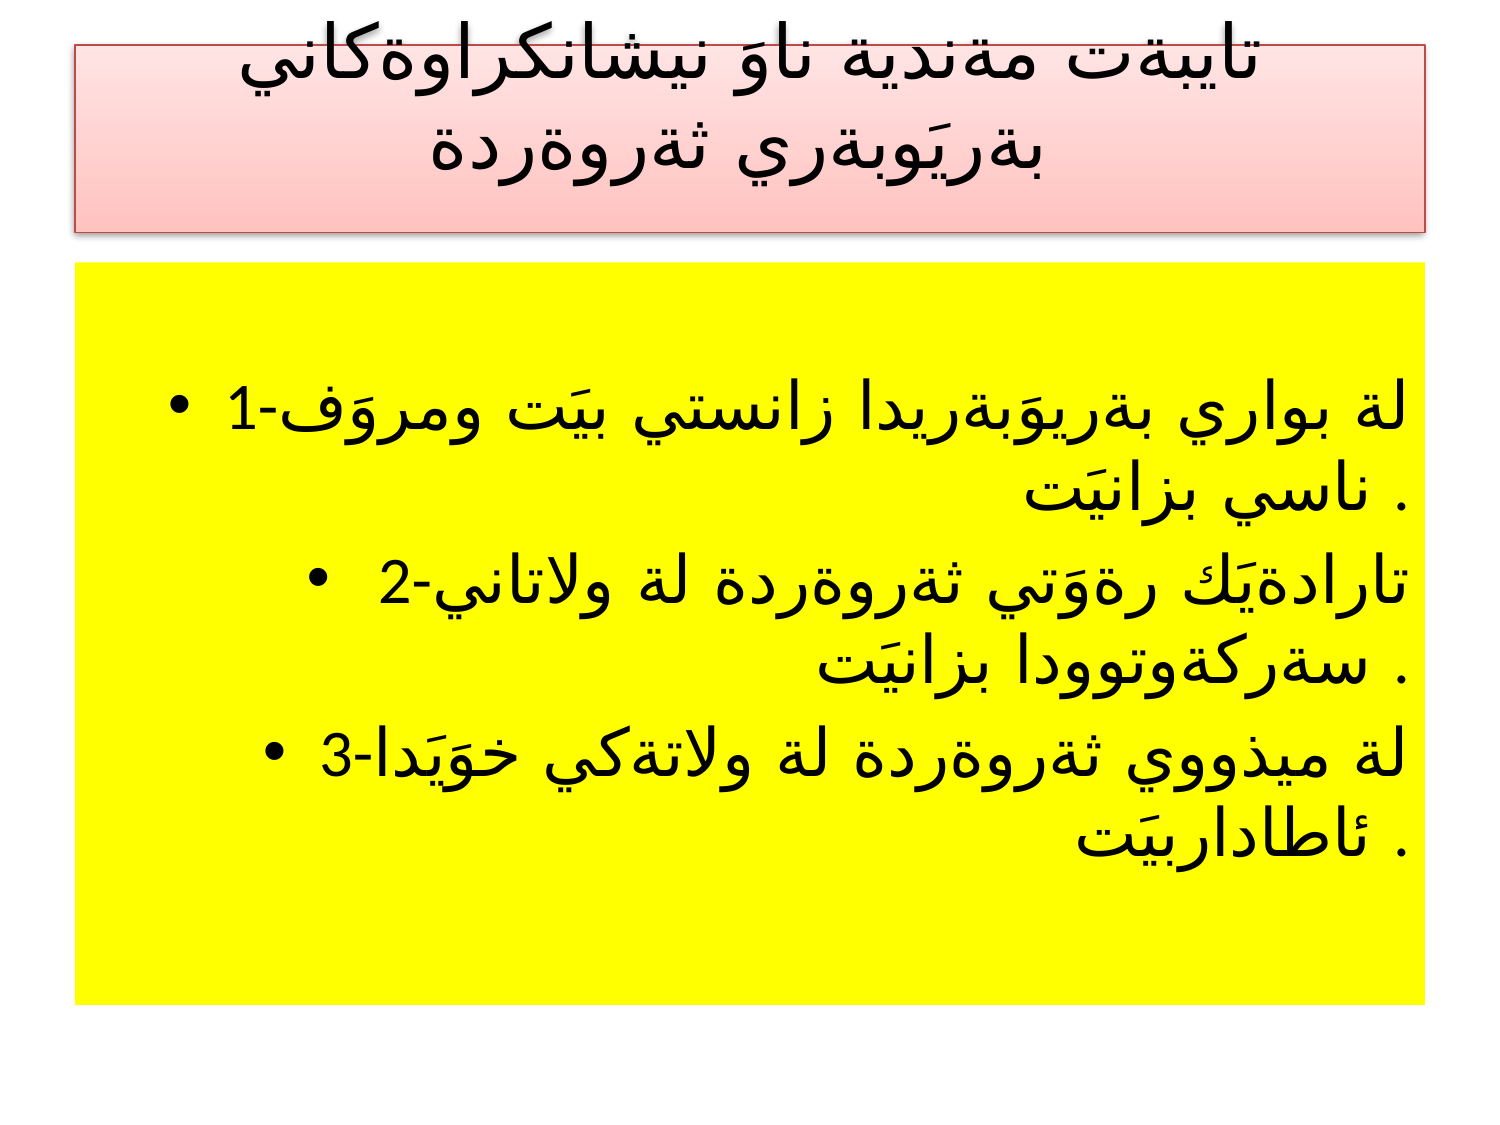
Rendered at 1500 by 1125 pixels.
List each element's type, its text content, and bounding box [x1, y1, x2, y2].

title تايبةت مةندية ناوَ نيشانكراوةكاني بةريَوبةري ثةروةردة [74, 44, 1426, 233]
list 1-لة بواري بةريوَبةريدا زانستي بيَت ومروَف ناسي بزانيَت . 2-تارادةيَك رةوَتي ثةروةردة لة ولاتاني سةركةوتوودا بزانيَت . 3-لة ميذووي ثةروةردة لة ولاتةكي خوَيَدا ئاطاداربيَت . [75, 262, 1425, 1005]
